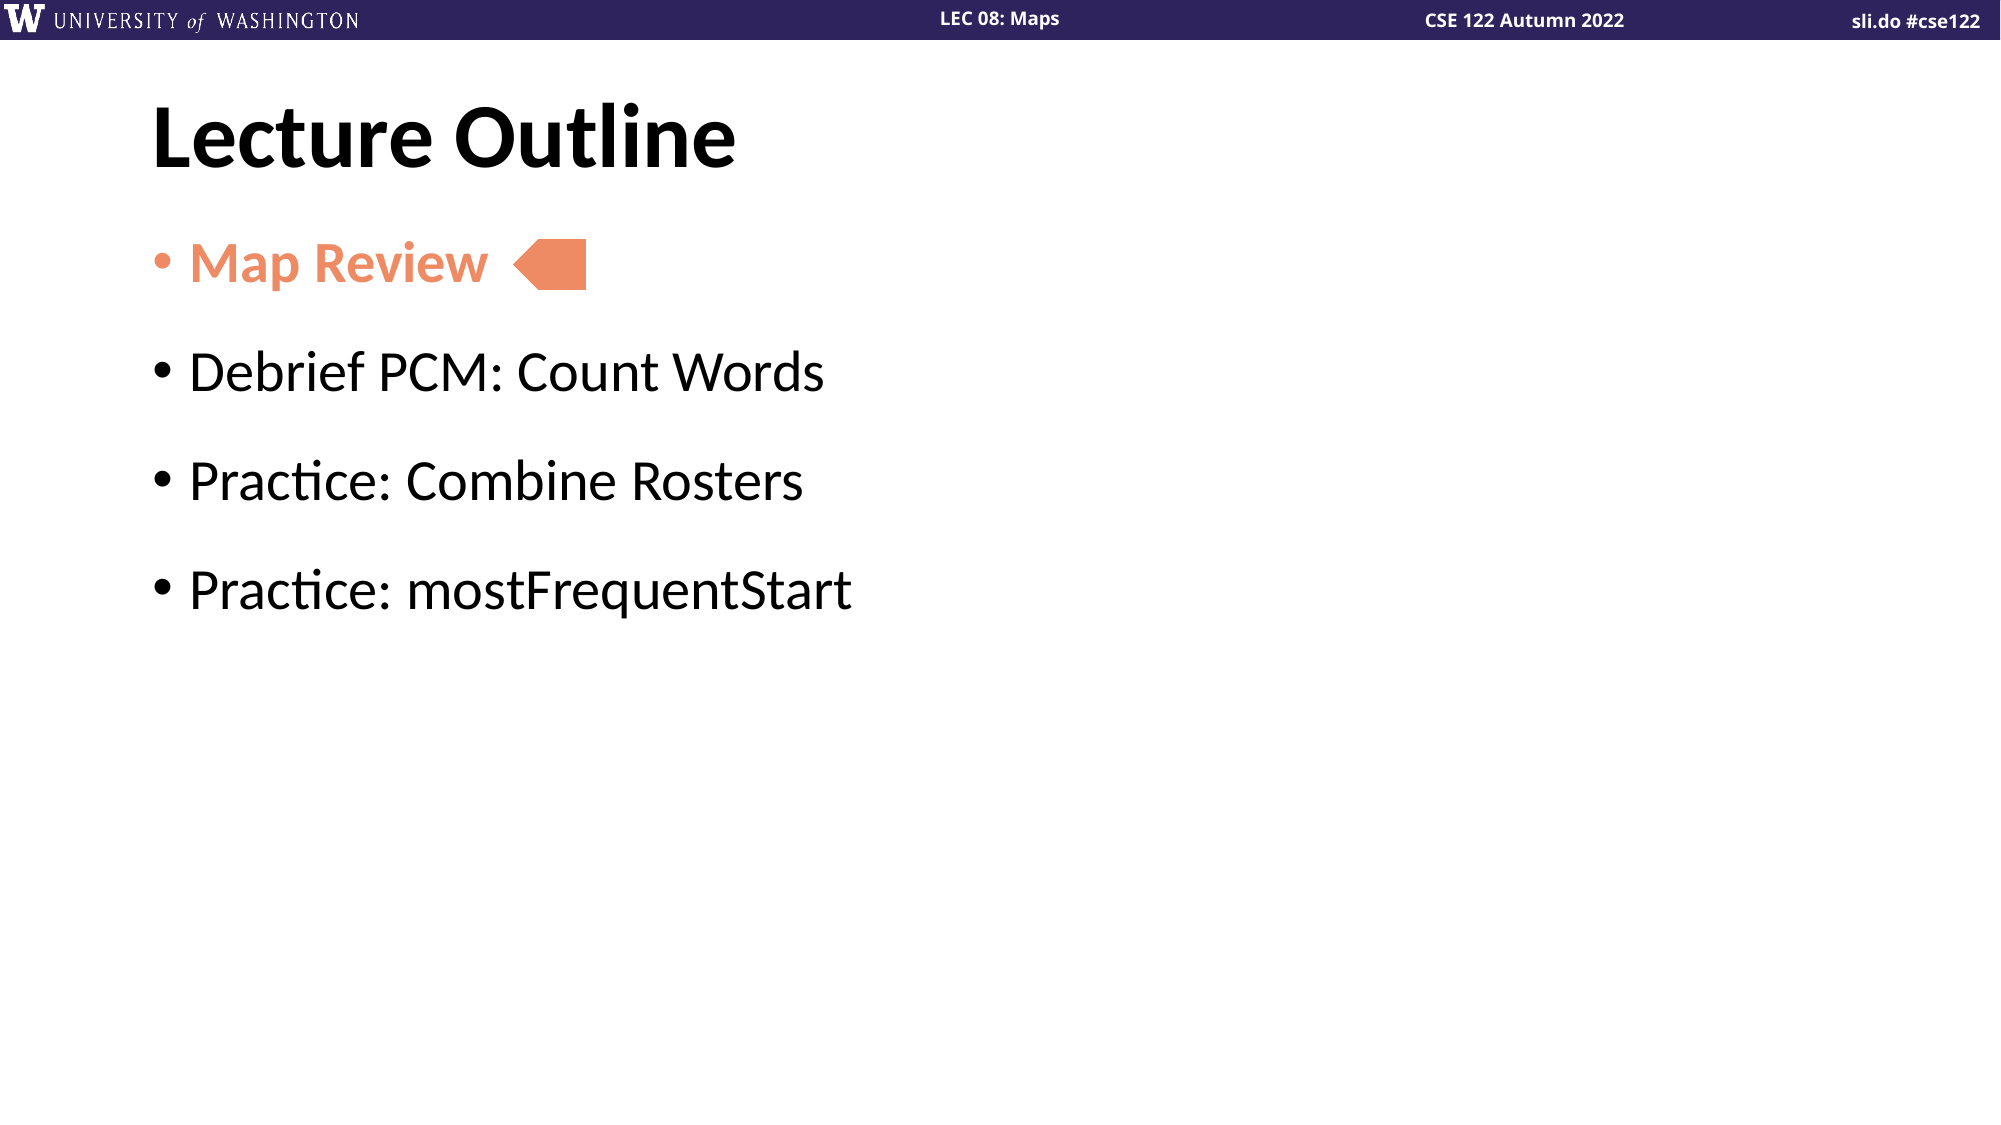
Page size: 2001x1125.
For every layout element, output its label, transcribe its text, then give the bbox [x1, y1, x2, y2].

list Map Review Debrief PCM: Count Words Practice: Combine Rosters Practice: mostFrequentStart [137, 224, 1863, 1014]
picture [4, 4, 358, 33]
title Lecture Outline [137, 74, 1863, 200]
text_box [511, 238, 587, 291]
